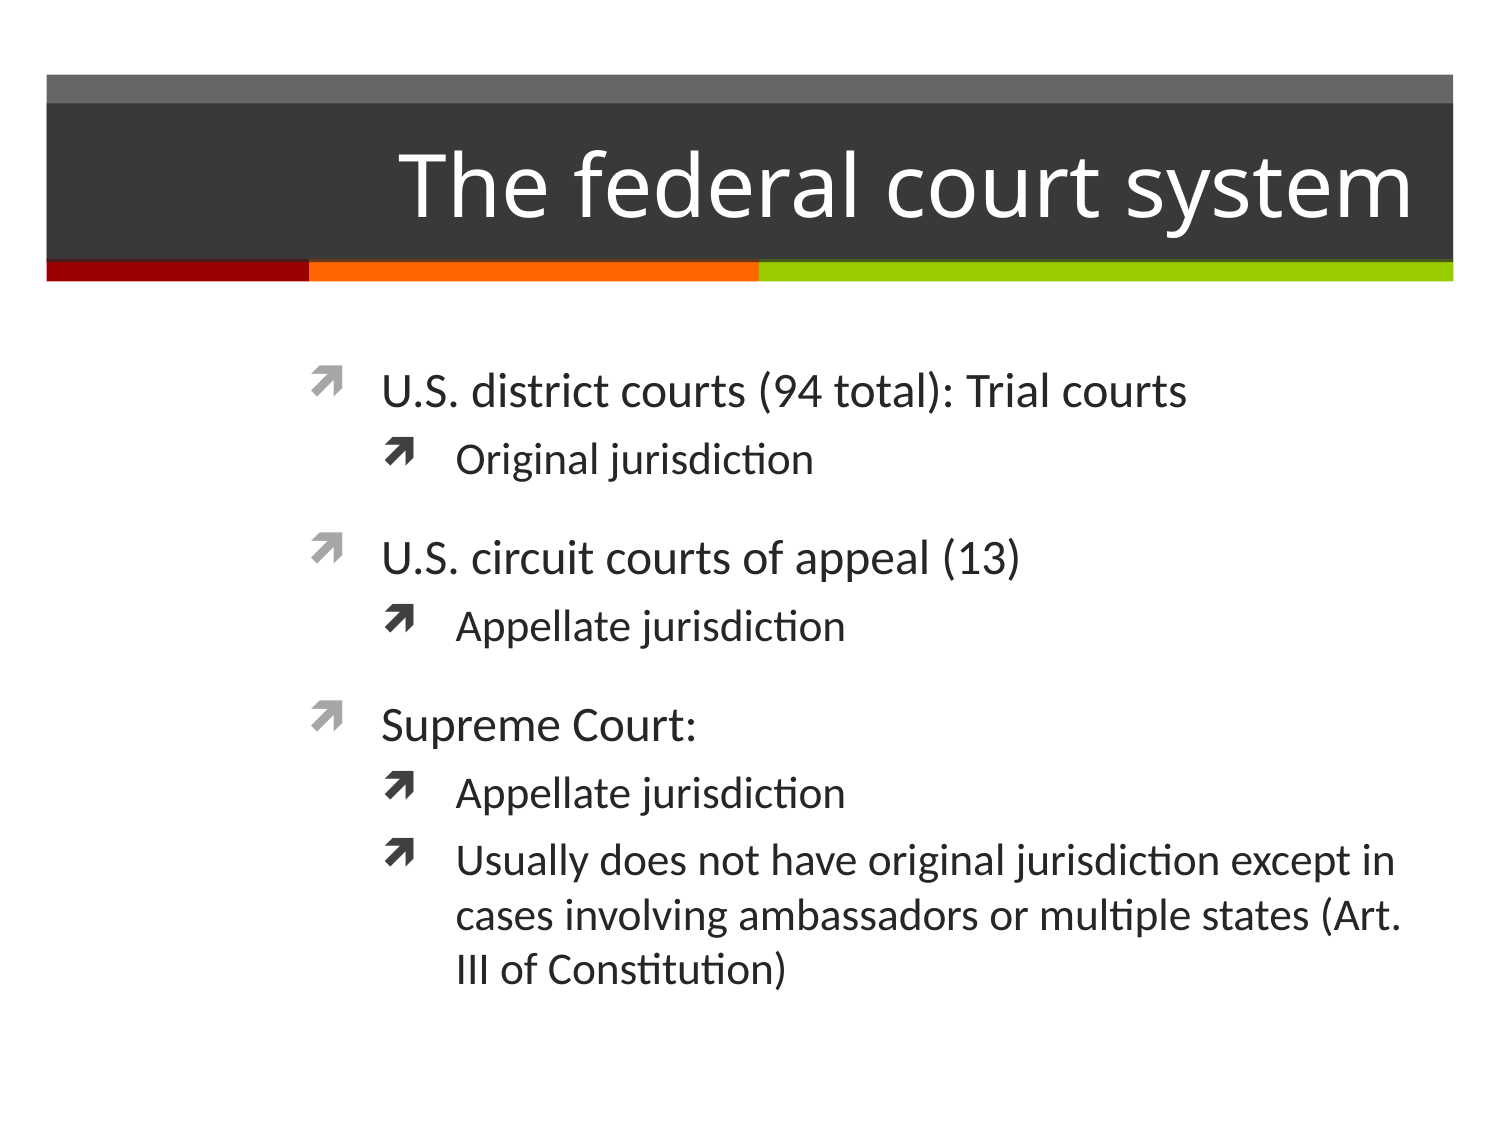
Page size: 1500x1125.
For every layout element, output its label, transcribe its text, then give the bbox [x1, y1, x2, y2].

title The federal court system [46, 103, 1454, 263]
list U.S. district courts (94 total): Trial courts Original jurisdiction U.S. circuit courts of appeal (13) Appellate jurisdiction Supreme Court: Appellate jurisdiction Usually does not have original jurisdiction except in cases involving ambassadors or multiple states (Art. III of Constitution) [292, 350, 1454, 1005]
